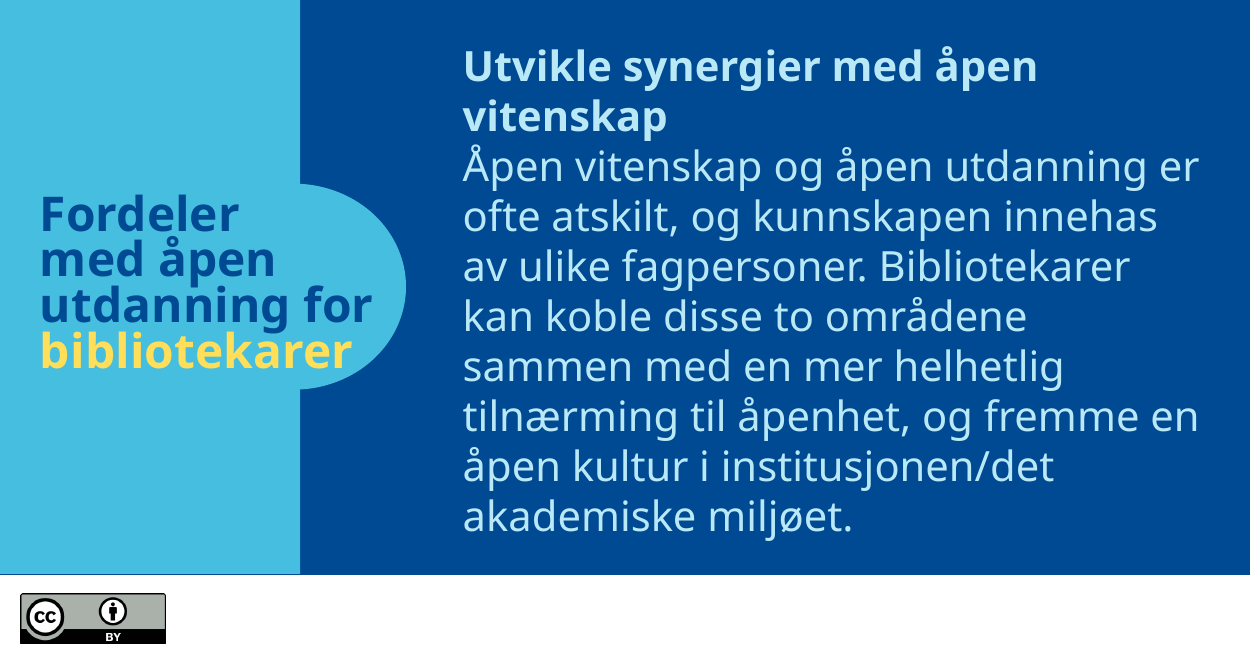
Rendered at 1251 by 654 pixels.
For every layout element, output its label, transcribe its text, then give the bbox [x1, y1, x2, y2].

text_box Fordeler med åpen utdanning for bibliotekarer [24, 179, 420, 393]
picture [20, 592, 166, 645]
text_box Utvikle synergier med åpen vitenskap Åpen vitenskap og åpen utdanning er ofte atskilt, og kunnskapen innehas av ulike fagpersoner. Bibliotekarer kan koble disse to områdene sammen med en mer helhetlig tilnærming til åpenhet, og fremme en åpen kultur i institusjonen/det akademiske miljøet. [450, 27, 1213, 553]
text_box [0, 582, 1250, 654]
text_box [0, 0, 301, 574]
